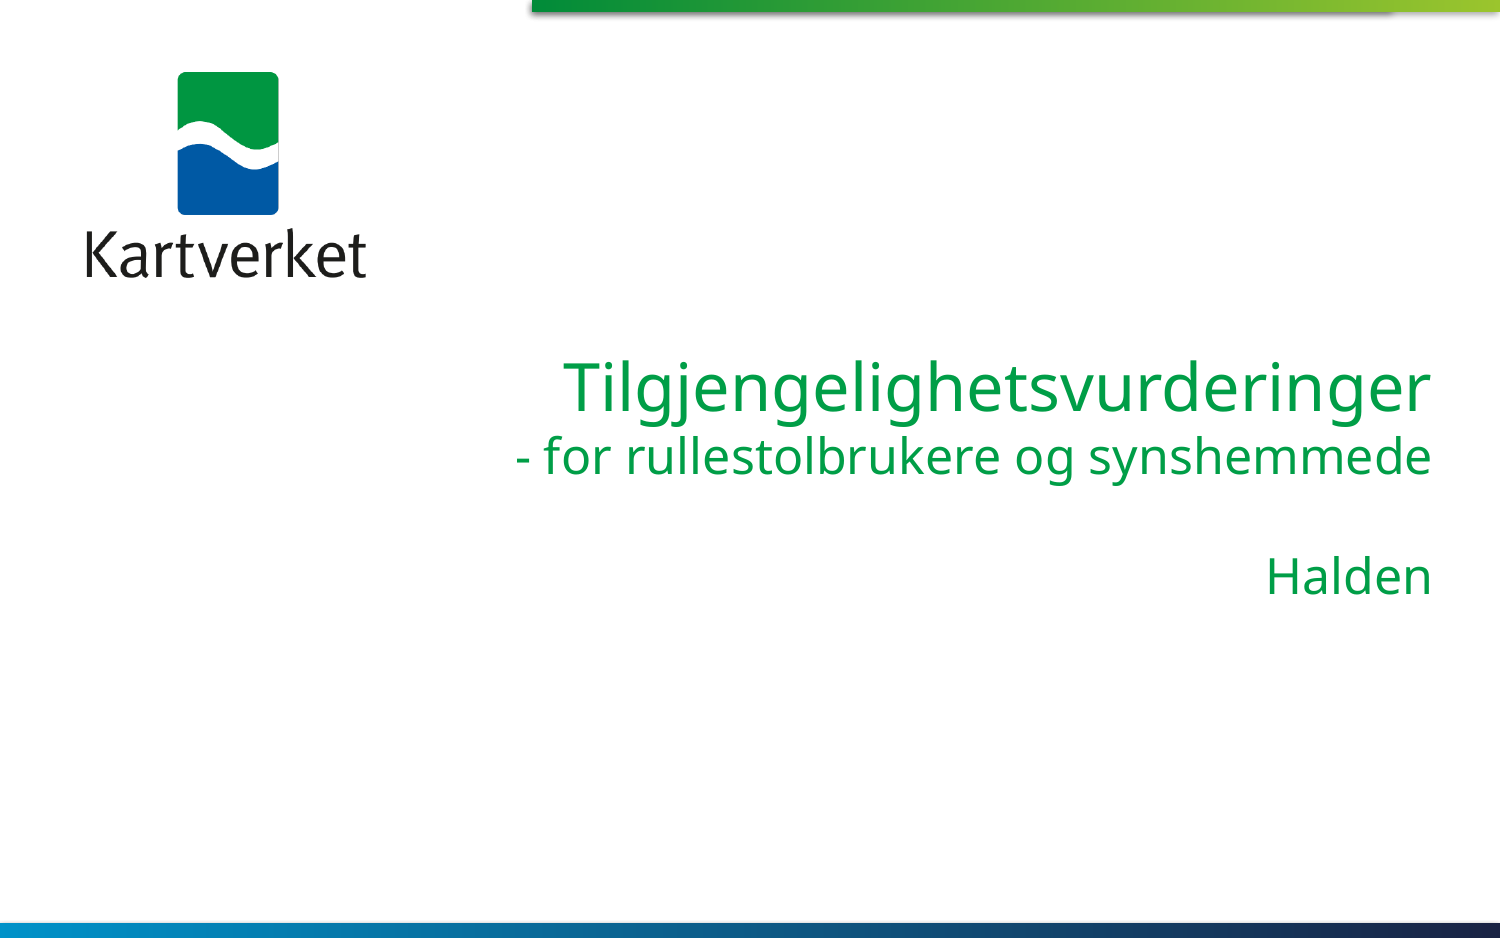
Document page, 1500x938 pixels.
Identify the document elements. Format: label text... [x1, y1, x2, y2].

text_box Tilgjengelighetsvurderinger - for rullestolbrukere og synshemmede Halden [66, 337, 1449, 613]
